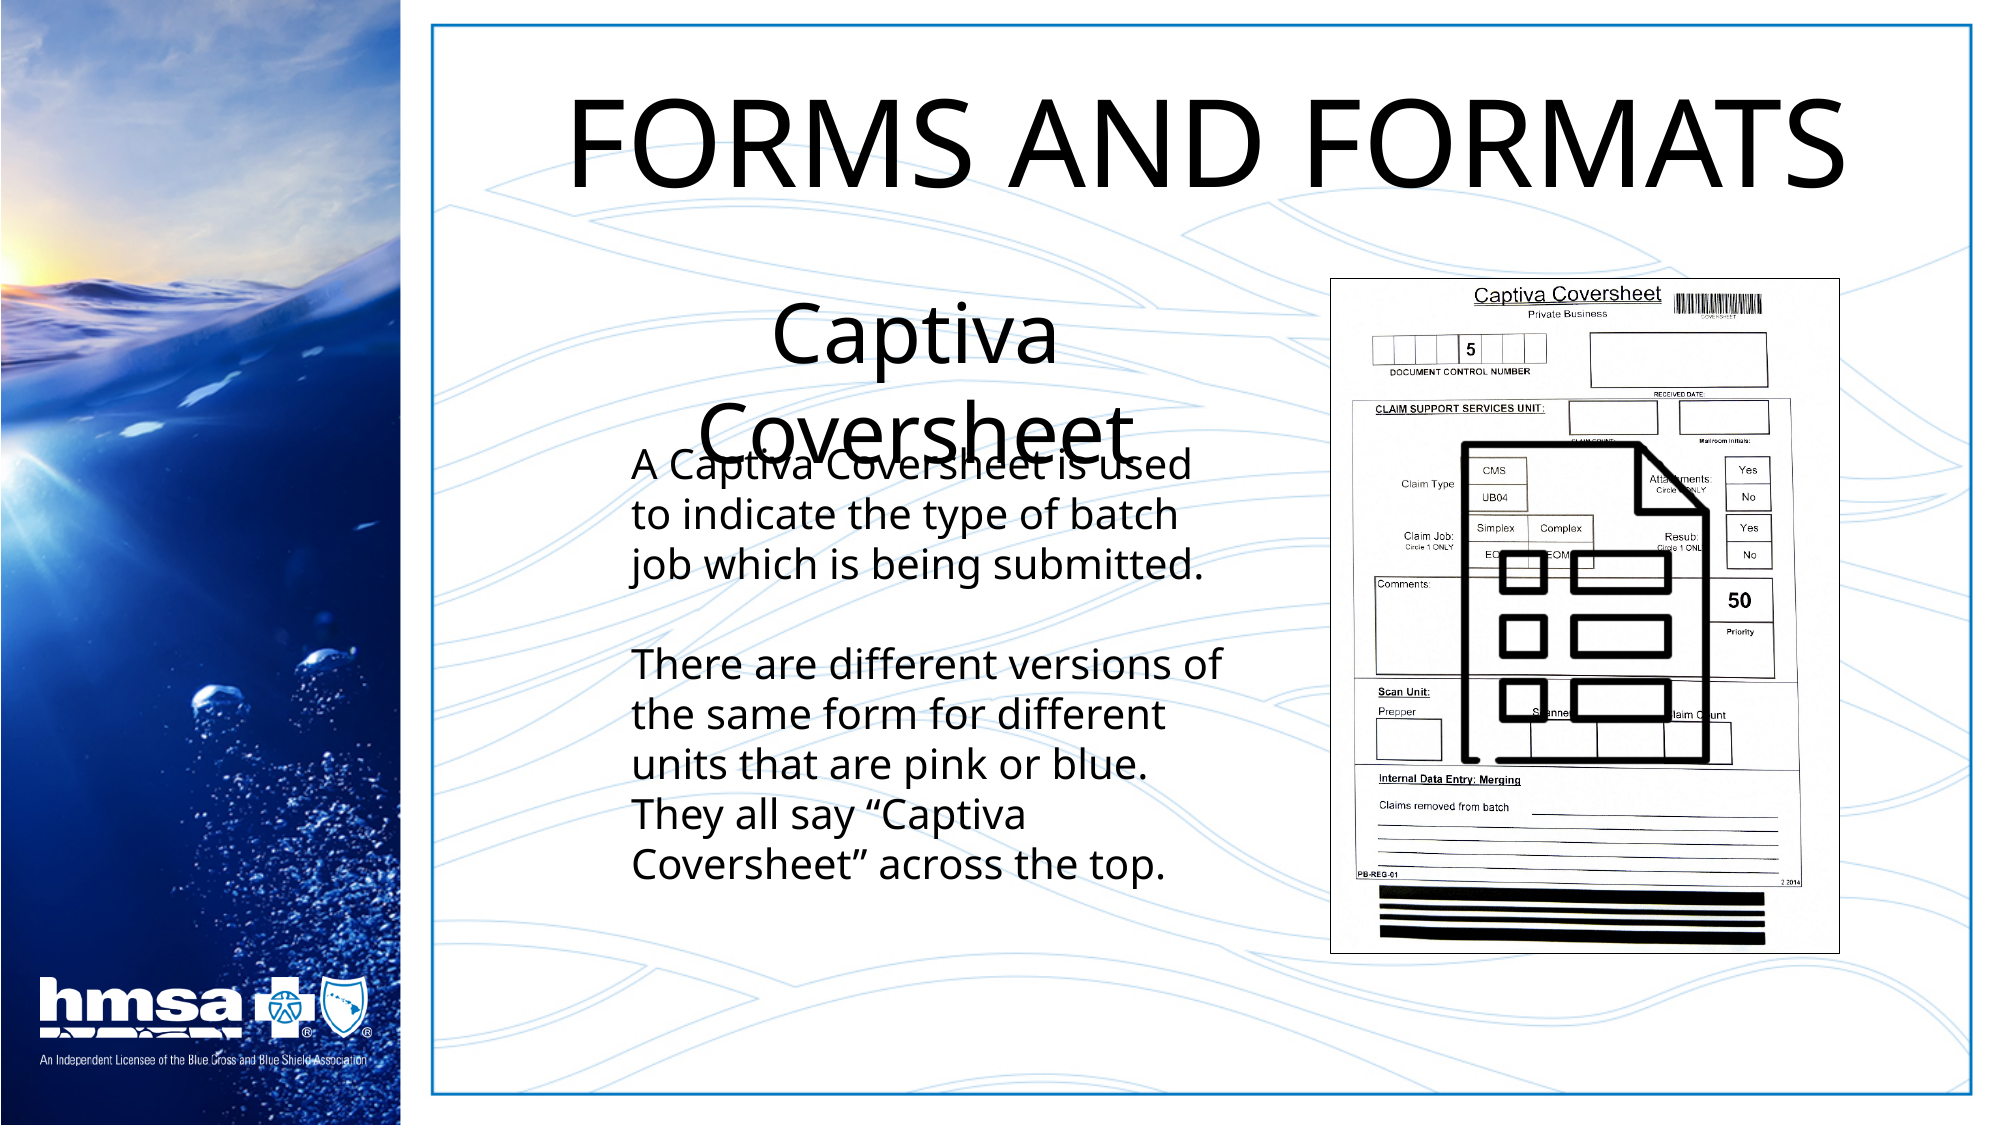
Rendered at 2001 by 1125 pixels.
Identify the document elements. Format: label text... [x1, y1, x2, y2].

text_box A Captiva Coversheet is used to indicate the type of batch job which is being submitted. There are different versions of the same form for different units that are pink or blue. They all say “Captiva Coversheet” across the top. [616, 430, 1254, 986]
title FORMS AND FORMATS [476, 45, 1939, 233]
picture [1, 0, 1999, 1125]
list Captiva Coversheet [560, 272, 1273, 435]
